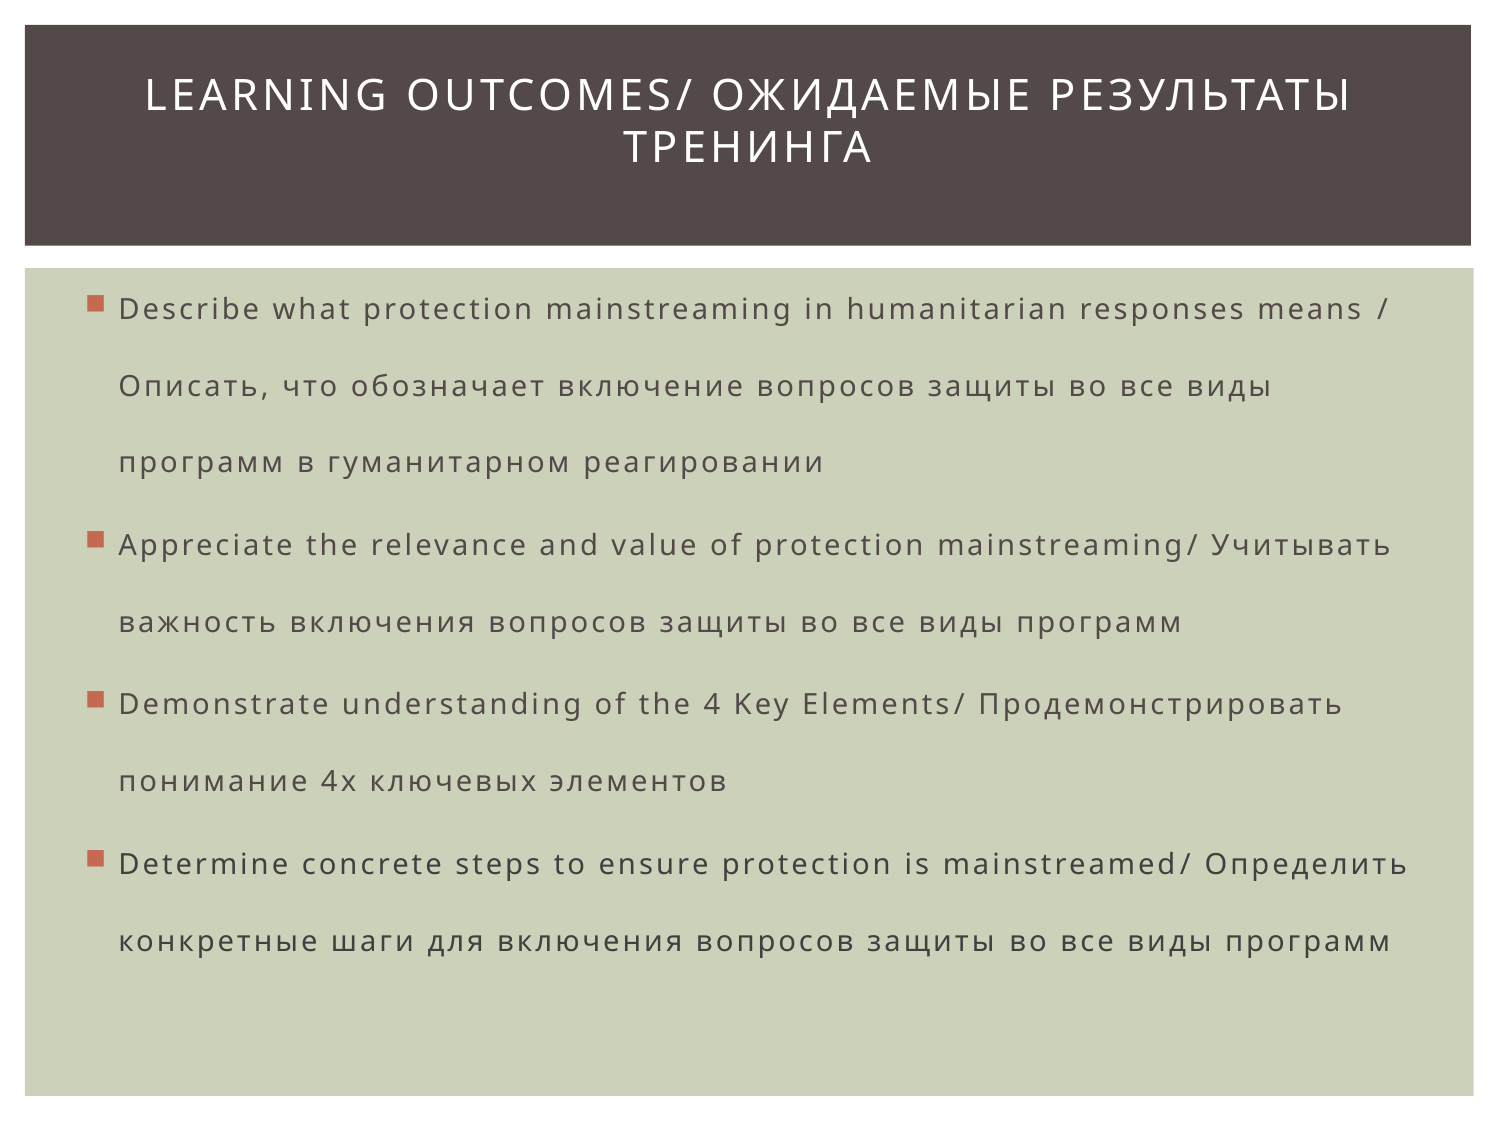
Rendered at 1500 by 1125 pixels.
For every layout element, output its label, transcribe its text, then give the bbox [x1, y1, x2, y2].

list Describe what protection mainstreaming in humanitarian responses means / Описать, что обозначает включение вопросов защиты во все виды программ в гуманитарном реагировании Appreciate the relevance and value of protection mainstreaming/ Учитывать важность включения вопросов защиты во все виды программ Demonstrate understanding of the 4 Key Elements/ Продемонстрировать понимание 4х ключевых элементов Determine concrete steps to ensure protection is mainstreamed/ Определить конкретные шаги для включения вопросов защиты во все виды программ [62, 200, 1442, 981]
title Learning outcomes/ ожидаемые результаты тренинга [62, 58, 1438, 232]
